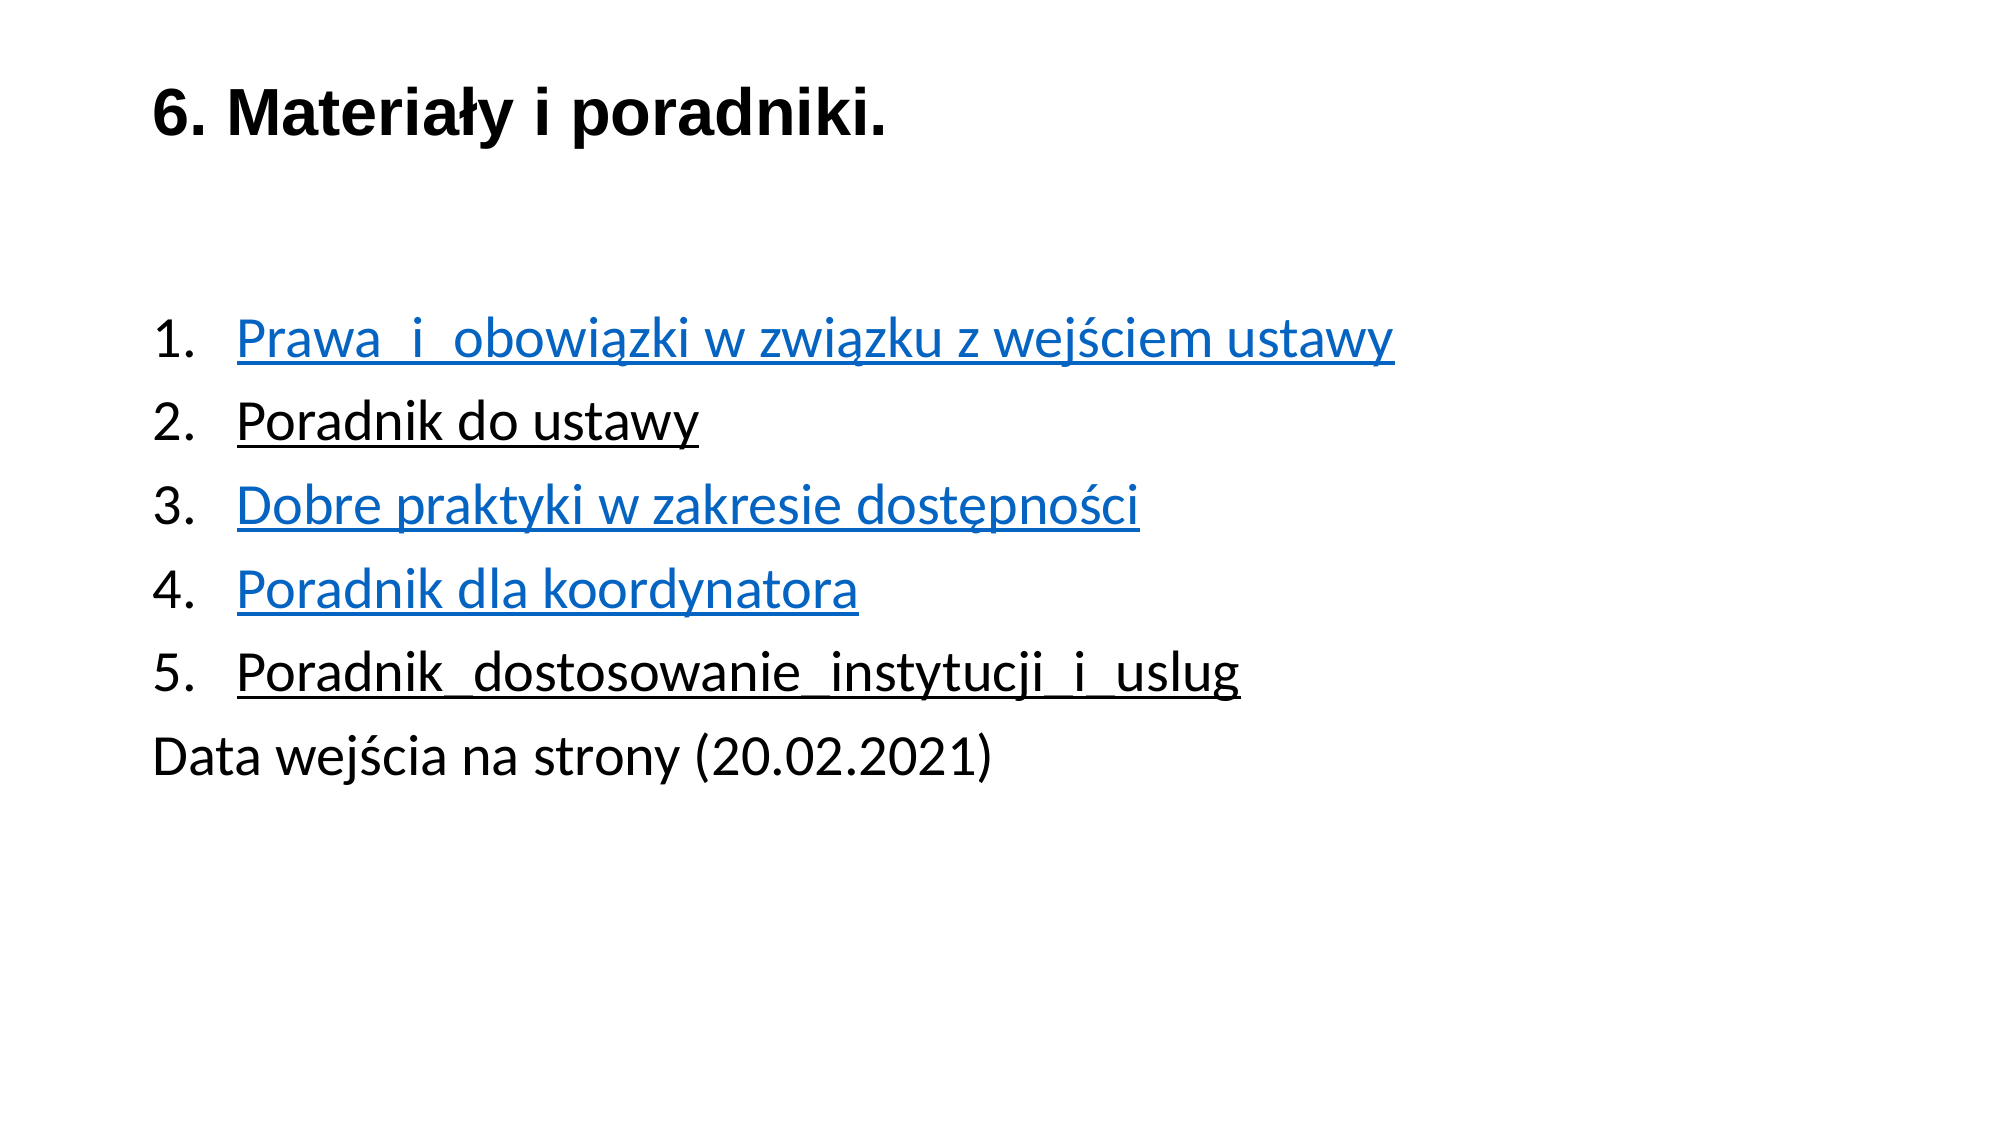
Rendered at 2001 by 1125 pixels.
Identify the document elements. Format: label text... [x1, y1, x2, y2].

list Prawa_i_obowiązki w związku z wejściem ustawy Poradnik do ustawy Dobre praktyki w zakresie dostępności Poradnik dla koordynatora Poradnik_dostosowanie_instytucji_i_uslug Data wejścia na strony (20.02.2021) [137, 299, 1863, 1014]
title 6. Materiały i poradniki. [137, 59, 1863, 278]
